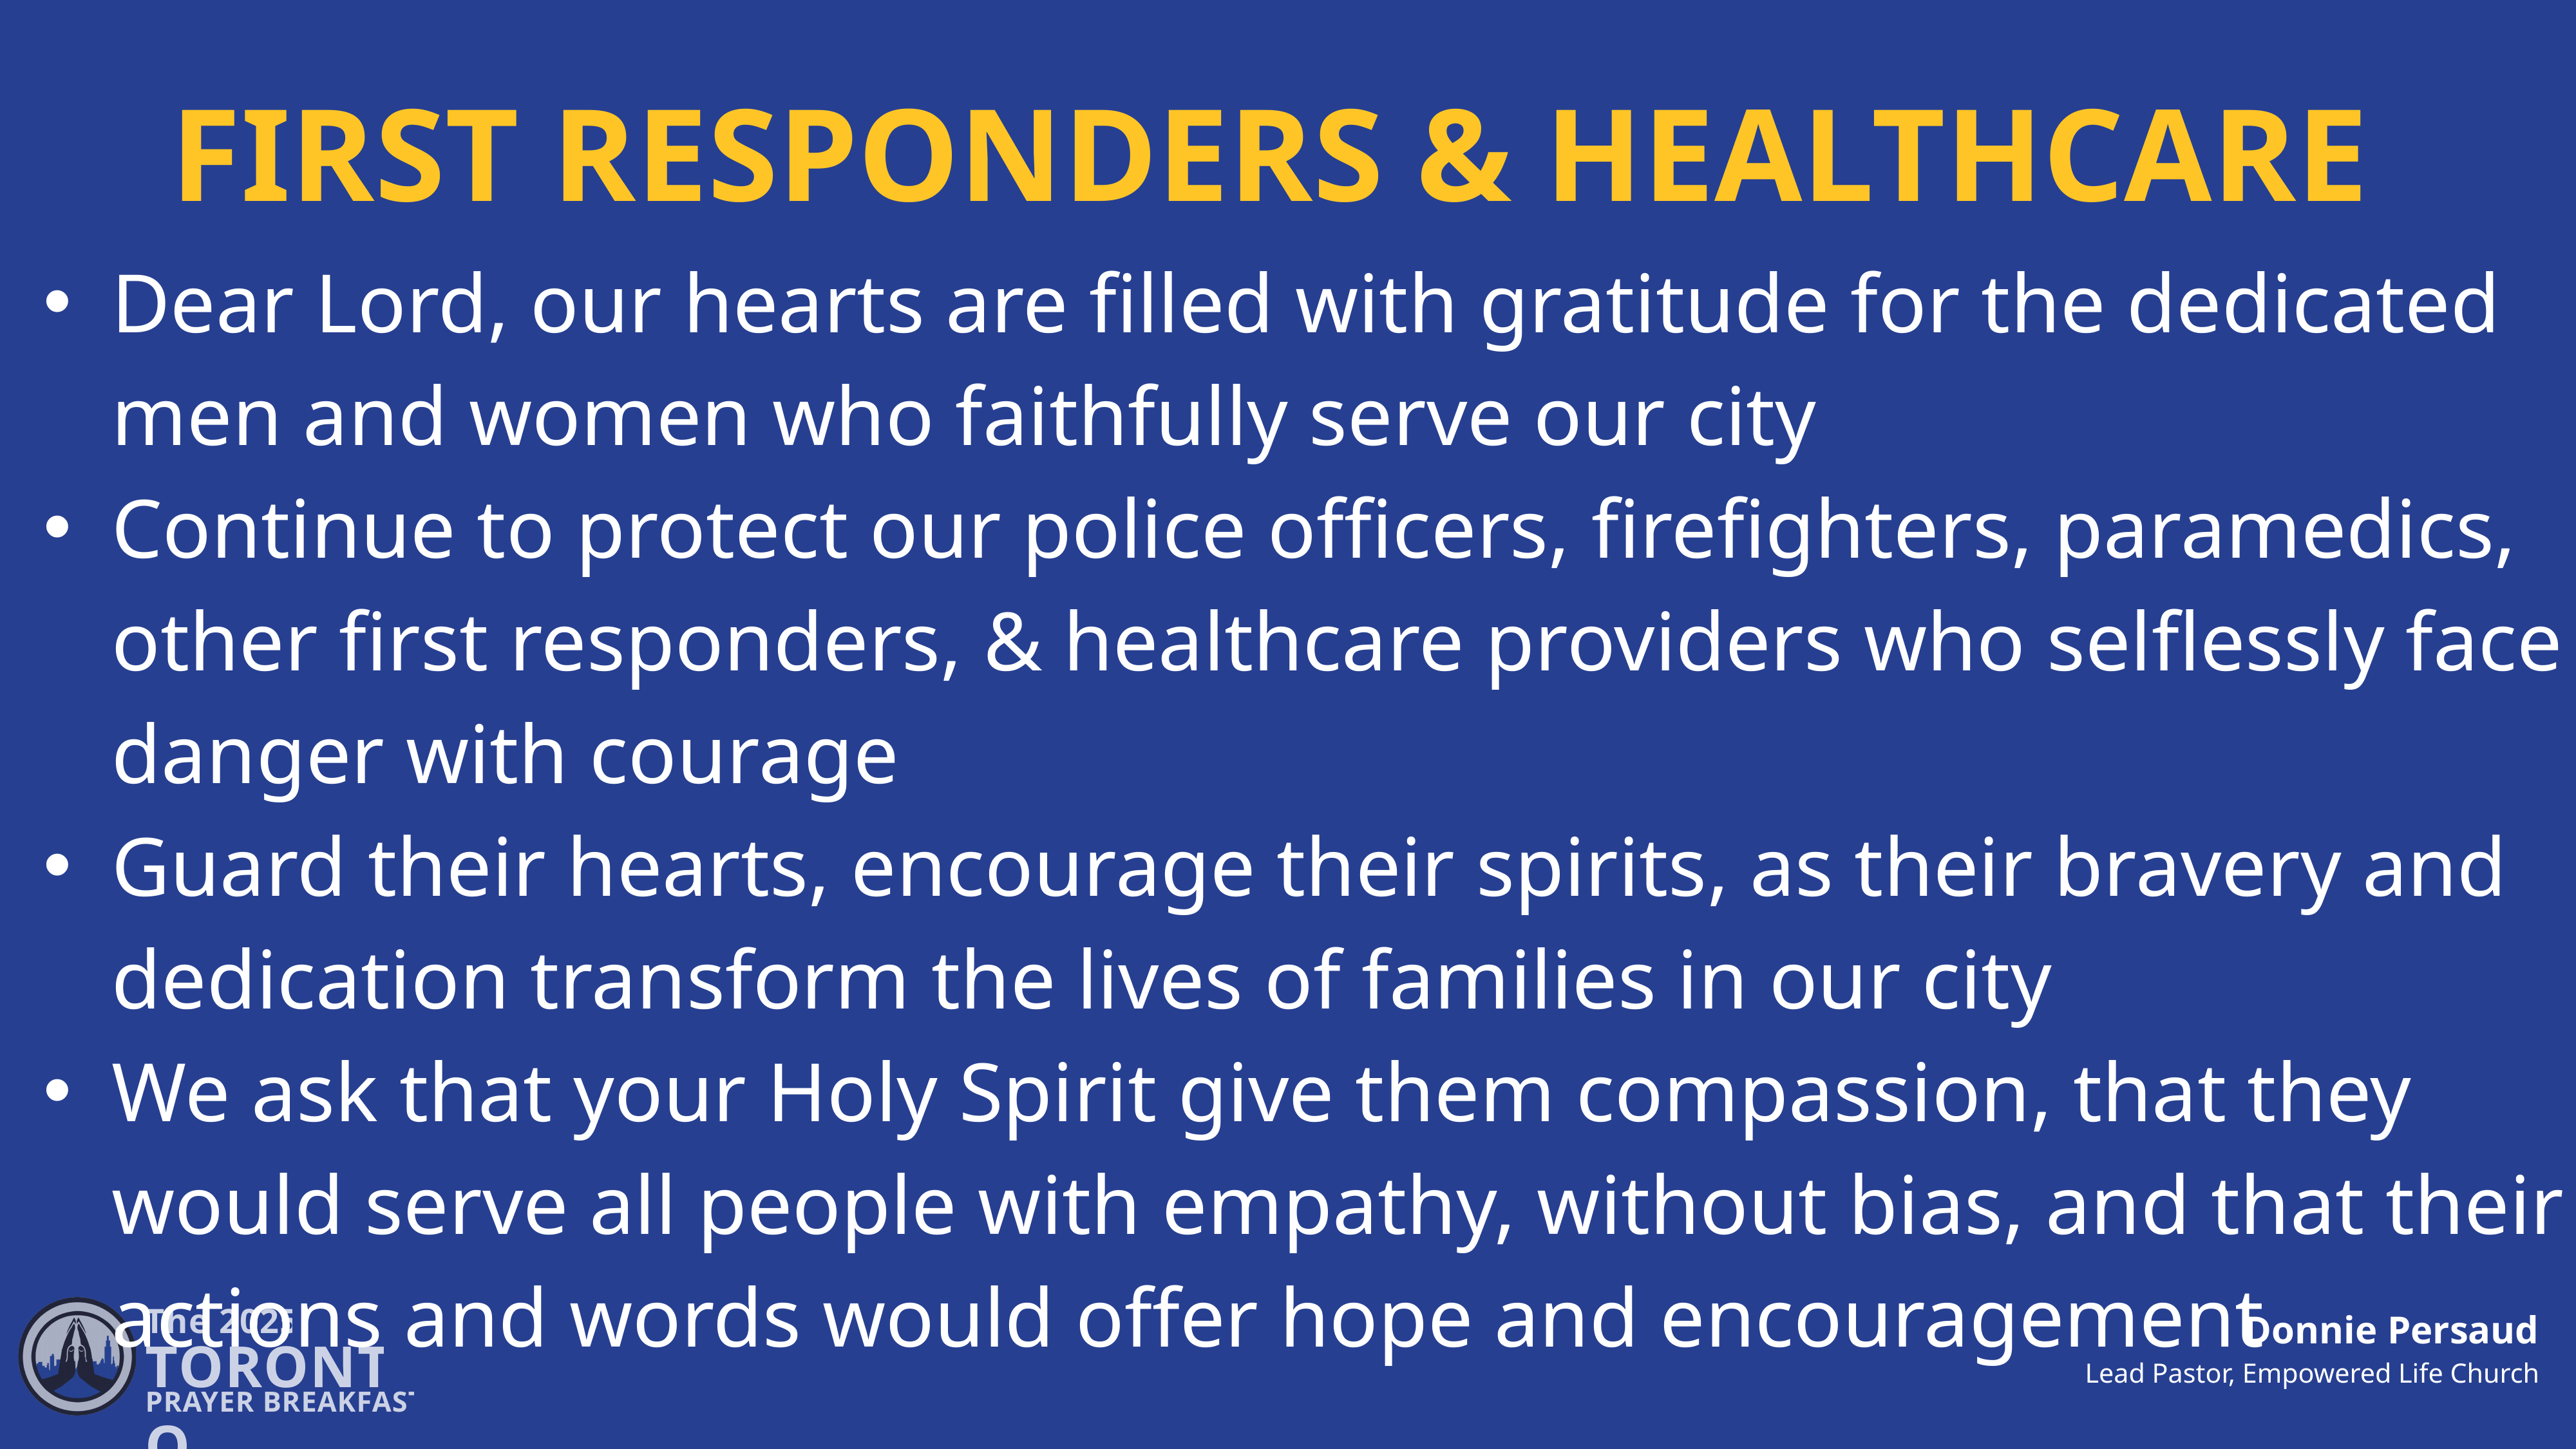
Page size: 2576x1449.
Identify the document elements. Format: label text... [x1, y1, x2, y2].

text_box FIRST RESPONDERS & HEALTHCARE [80, 48, 2496, 227]
text_box Donnie Persaud Lead Pastor, Empowered Life Church [1631, 1363, 2539, 1389]
text_box Dear Lord, our hearts are filled with gratitude for the dedicated men and women who faithfully serve our city Continue to protect our police officers, firefighters, paramedics, other first responders, & healthcare providers who selflessly face danger with courage Guard their hearts, encourage their spirits, as their bravery and dedication transform the lives of families in our city We ask that your Holy Spirit give them compassion, that they would serve all people with empathy, without bias, and that their actions and words would offer hope and encouragement [0, 236, 2576, 1363]
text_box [18, 1297, 427, 1416]
